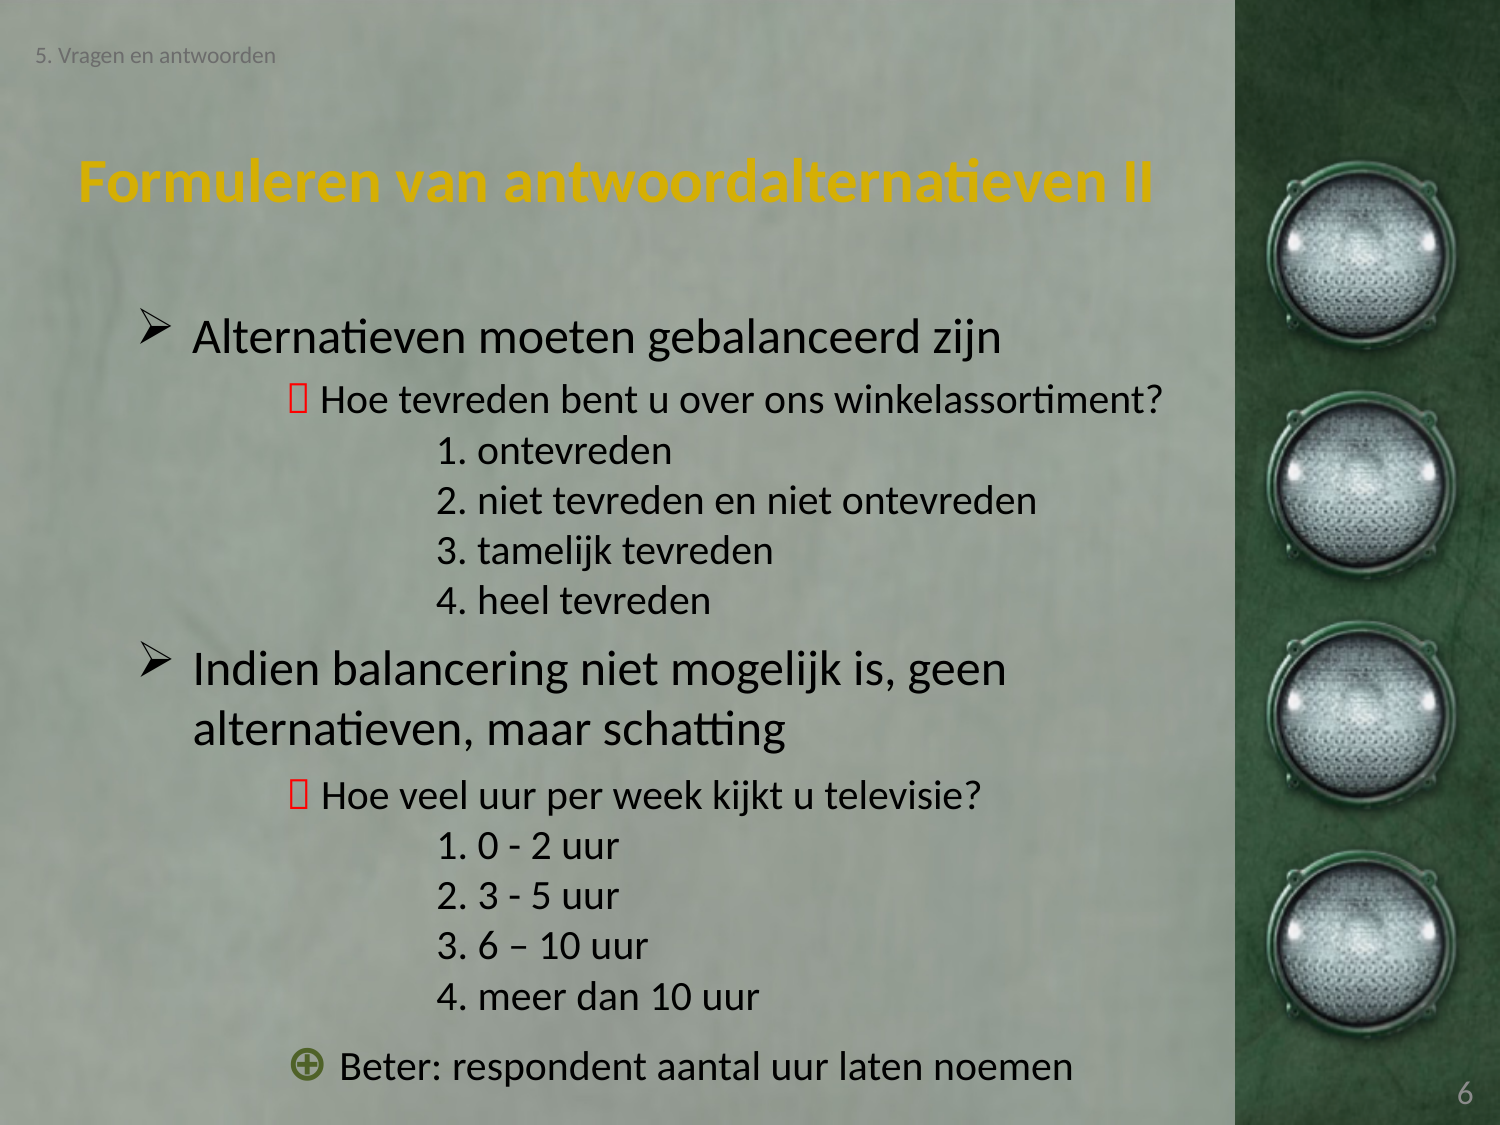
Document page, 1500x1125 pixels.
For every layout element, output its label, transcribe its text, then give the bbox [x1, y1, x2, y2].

picture [0, 0, 1500, 1125]
title 5. Vragen en antwoorden [19, 32, 435, 77]
subtitle Formuleren van antwoordalternatieven II [0, 131, 1229, 276]
text_box Alternatieven moeten gebalanceerd zijn  Hoe tevreden bent u over ons winkelassortiment? 1. ontevreden 2. niet tevreden en niet ontevreden 3. tamelijk tevreden 4. heel tevreden Indien balancering niet mogelijk is, geen alternatieven, maar schatting  Hoe veel uur per week kijkt u televisie? 1. 0 - 2 uur 2. 3 - 5 uur 3. 6 – 10 uur 4. meer dan 10 uur ⊕ Beter: respondent aantal uur laten noemen [121, 295, 1229, 1099]
